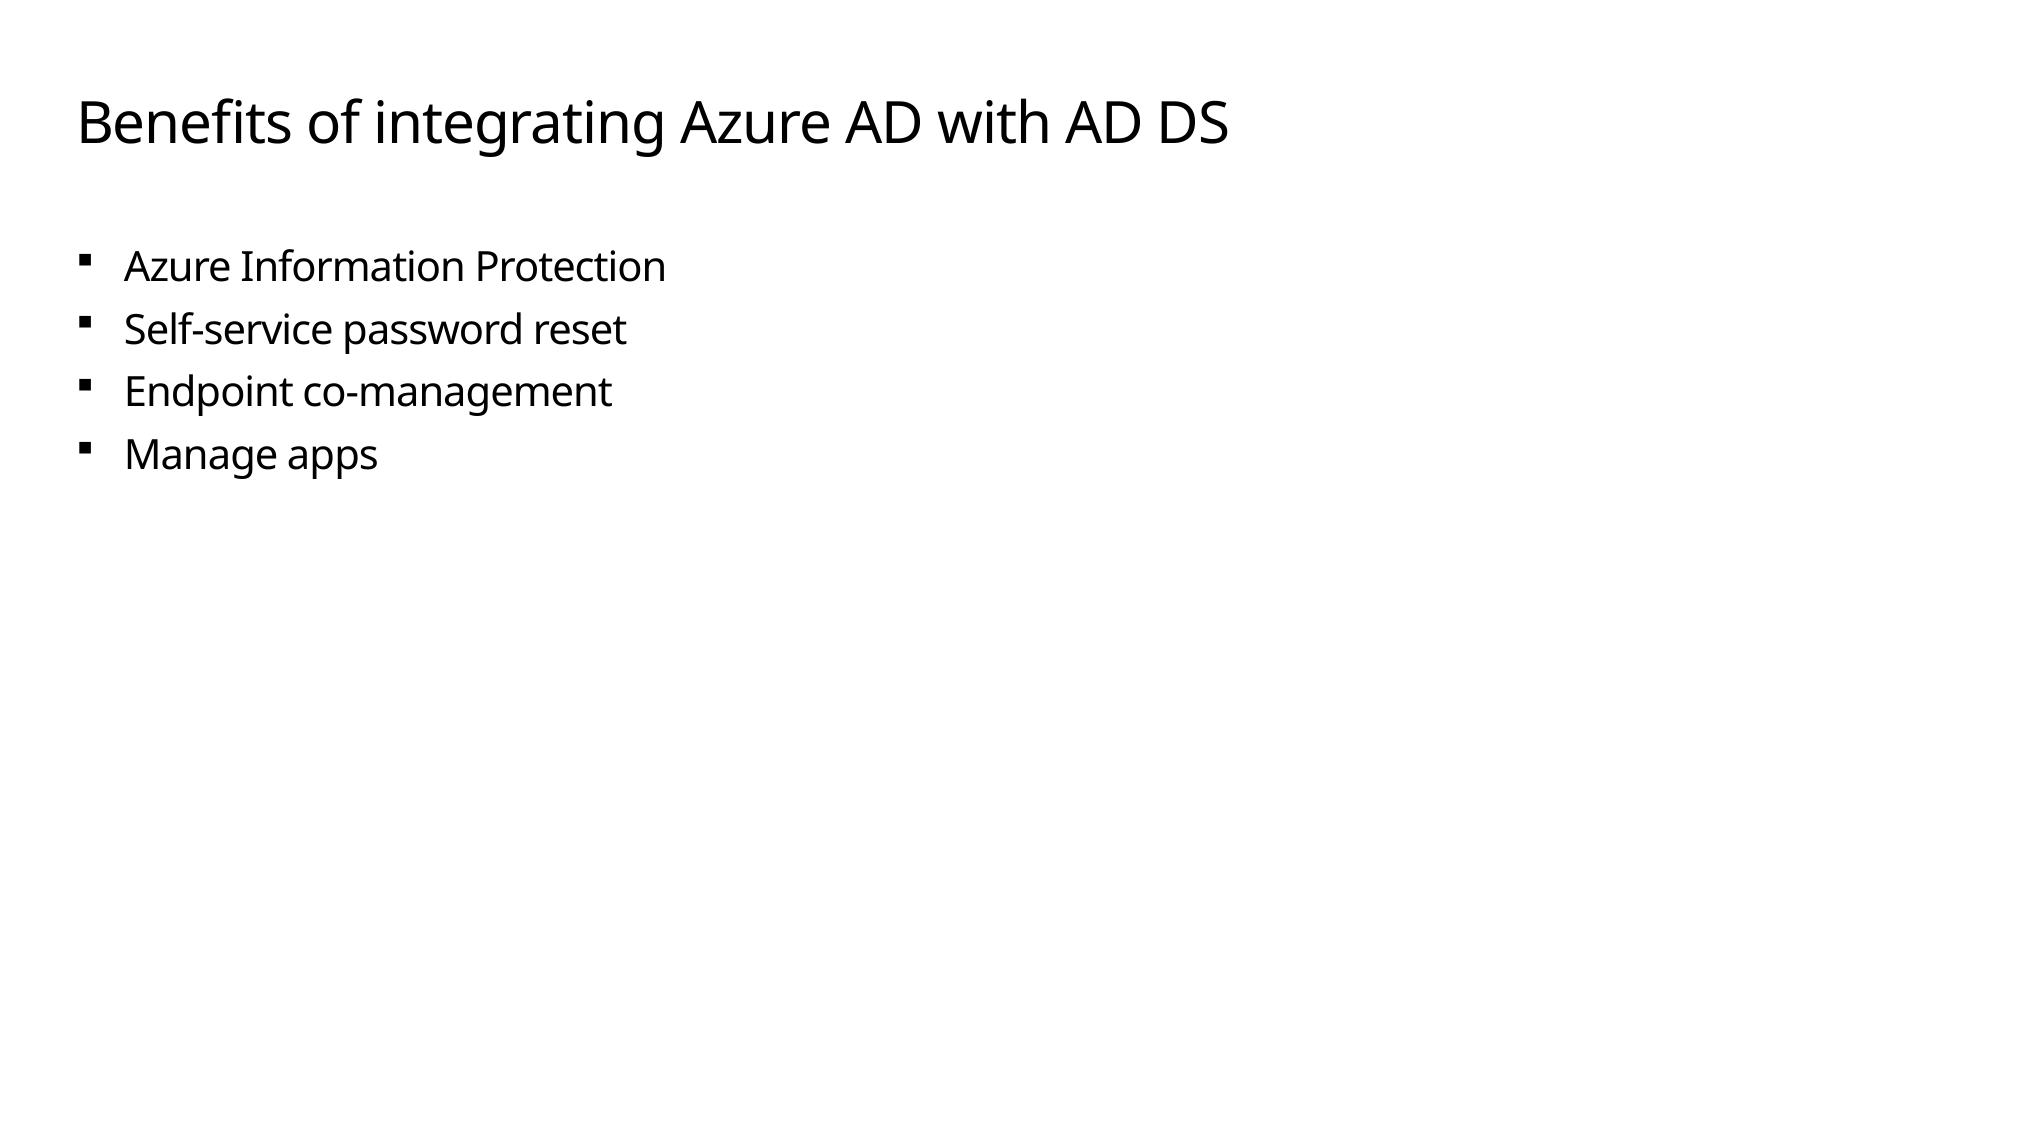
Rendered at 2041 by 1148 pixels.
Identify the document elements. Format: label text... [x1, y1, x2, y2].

list Azure Information Protection Self-service password reset Endpoint co-management Manage apps [76, 240, 1900, 1014]
title Benefits of integrating Azure AD with AD DS [76, 93, 1968, 161]
